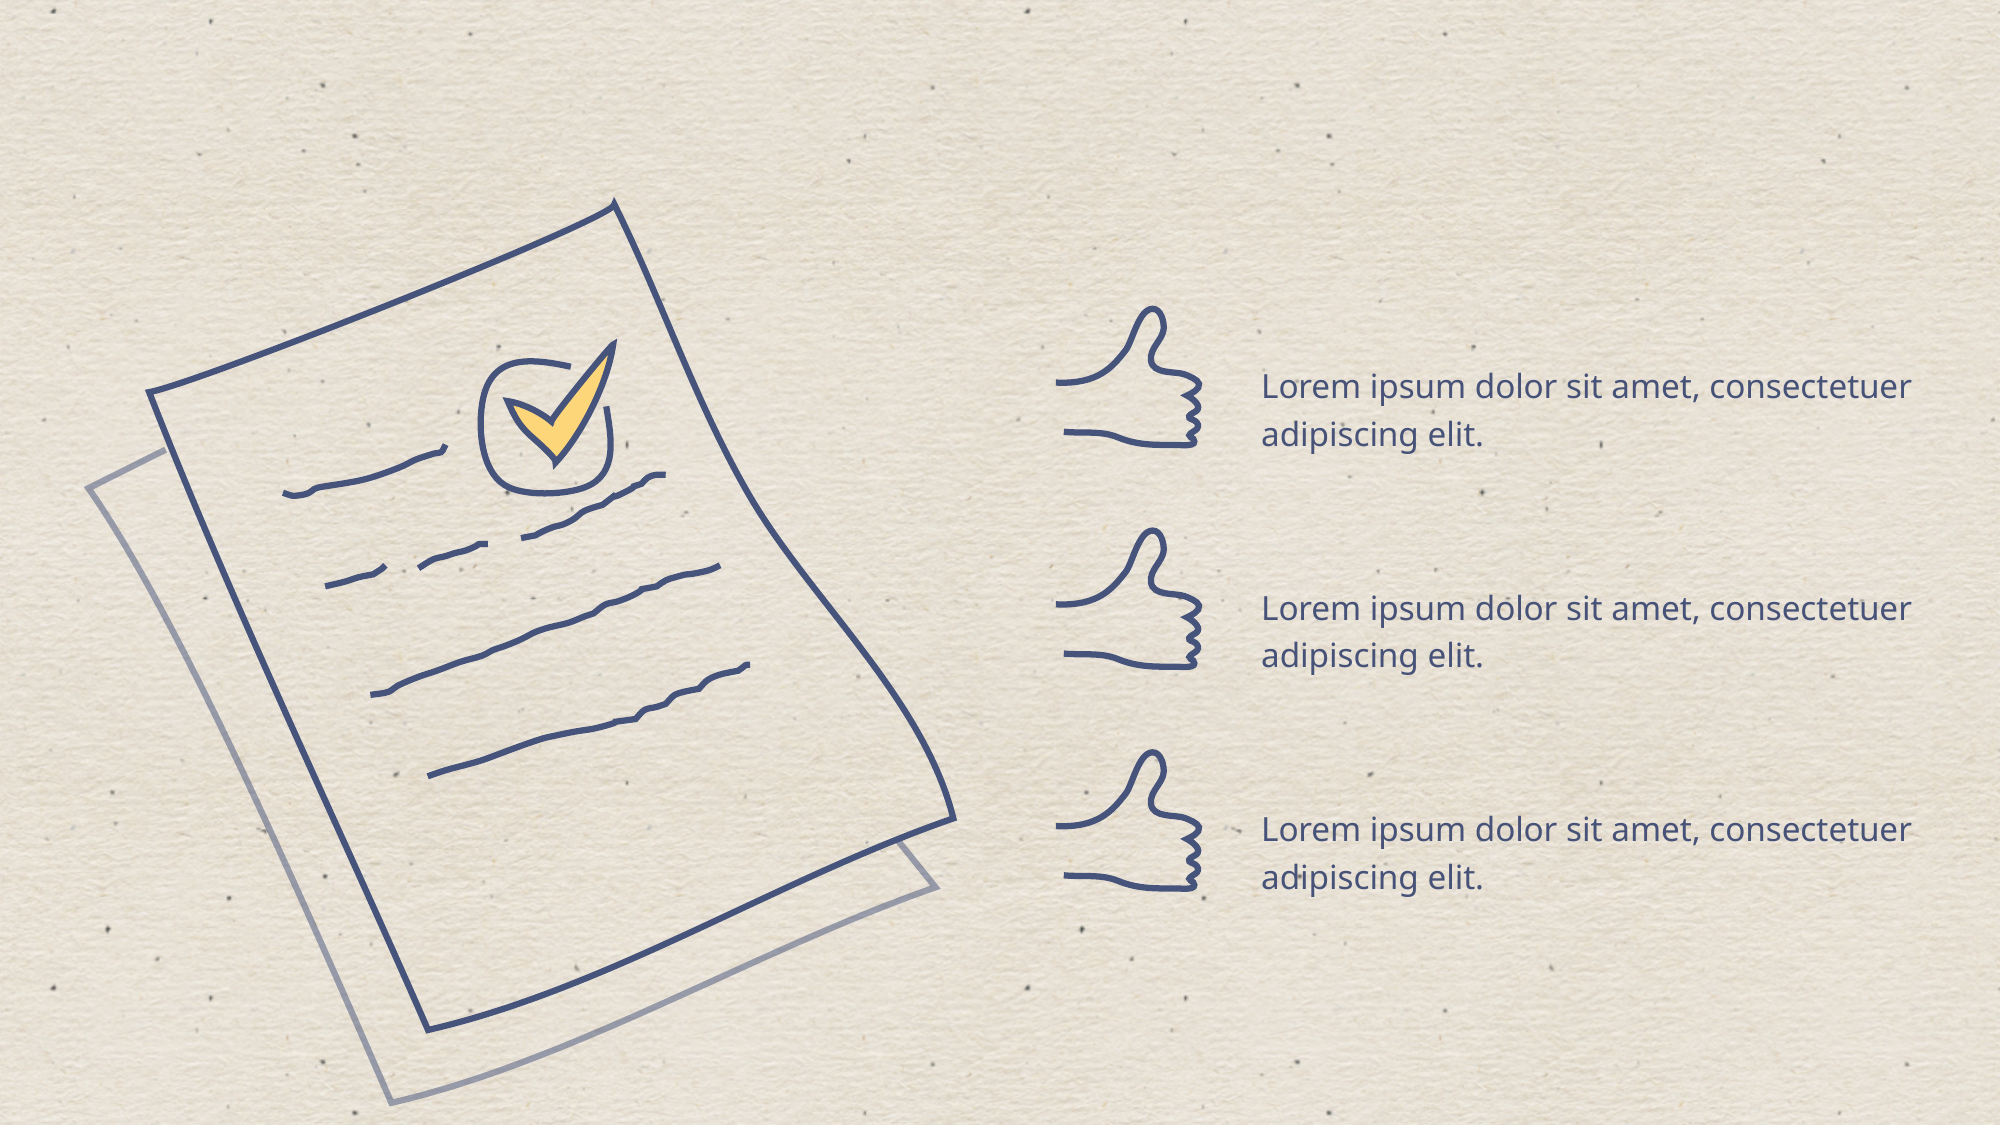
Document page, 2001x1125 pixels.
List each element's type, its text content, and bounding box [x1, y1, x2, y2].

text_box Lorem ipsum dolor sit amet, consectetuer adipiscing elit. [1254, 572, 1979, 681]
text_box Lorem ipsum dolor sit amet, consectetuer adipiscing elit. [1254, 794, 1979, 903]
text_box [129, 232, 911, 1068]
text_box Lorem ipsum dolor sit amet, consectetuer adipiscing elit. [1254, 350, 1979, 459]
picture [0, 0, 2000, 1125]
text_box [1055, 530, 1199, 667]
text_box [1055, 308, 1199, 446]
text_box [1055, 752, 1199, 889]
